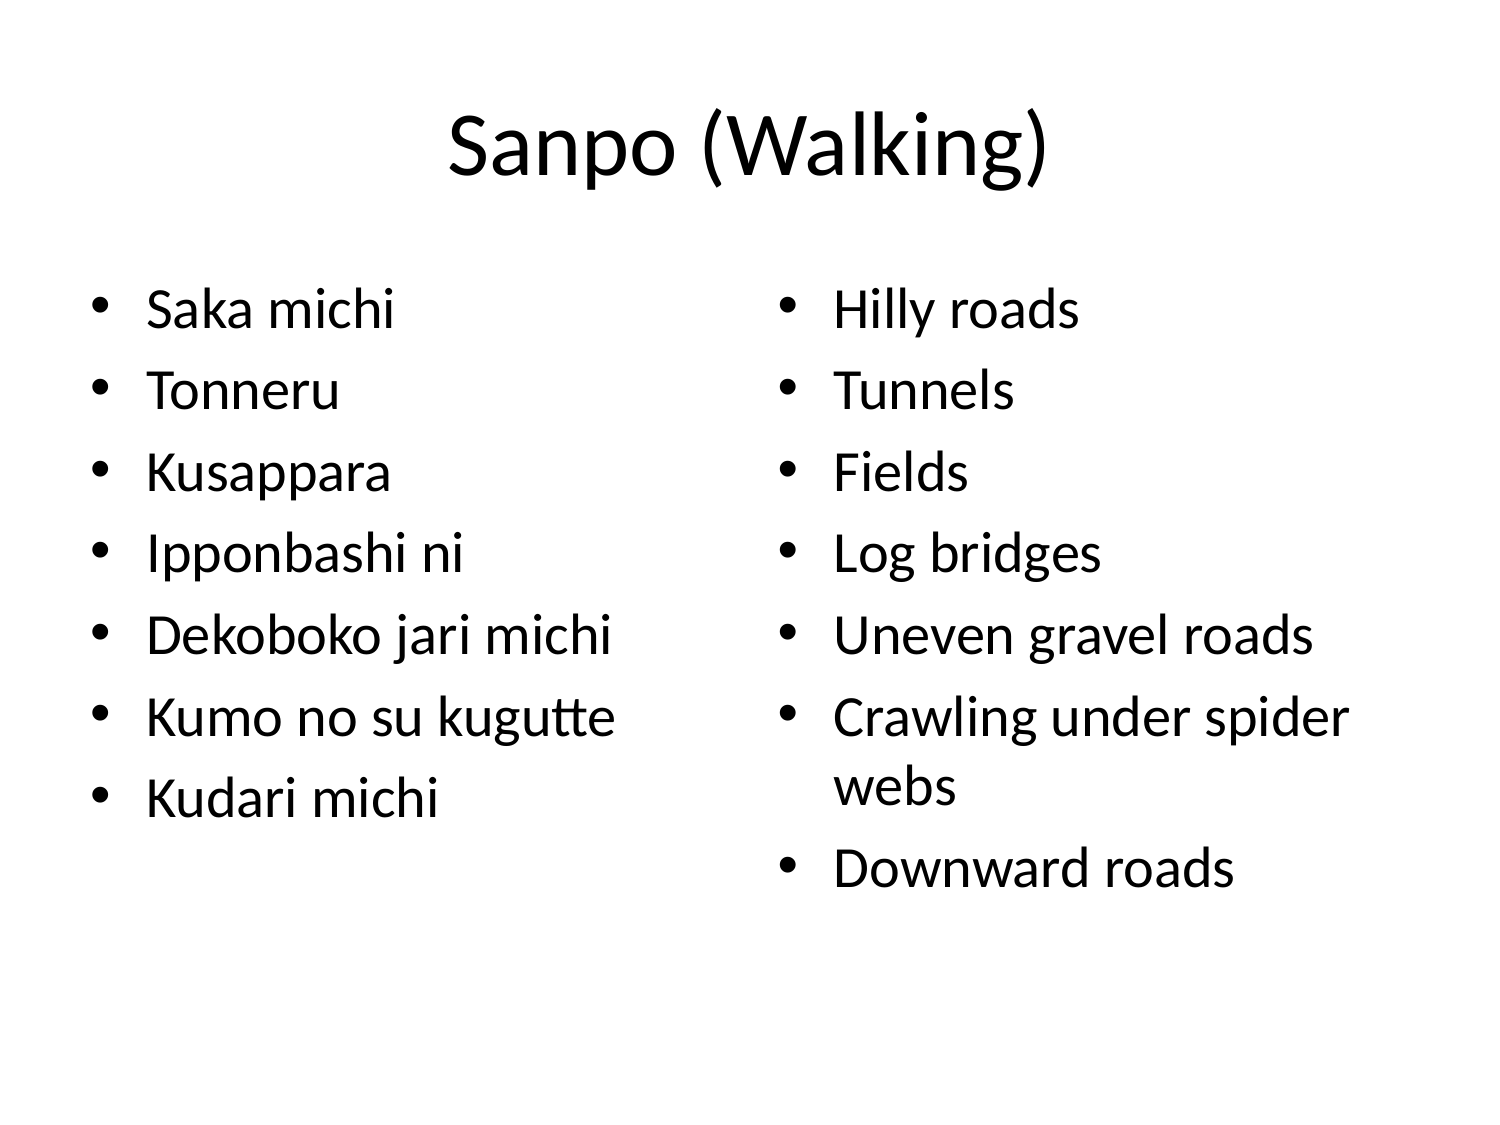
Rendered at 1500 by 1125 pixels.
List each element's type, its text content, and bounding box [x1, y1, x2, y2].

list Saka michi Tonneru Kusappara Ipponbashi ni Dekoboko jari michi Kumo no su kugutte Kudari michi [75, 262, 738, 1005]
list Hilly roads Tunnels Fields Log bridges Uneven gravel roads Crawling under spider webs Downward roads [762, 262, 1425, 1005]
title Sanpo (Walking) [75, 45, 1425, 233]
